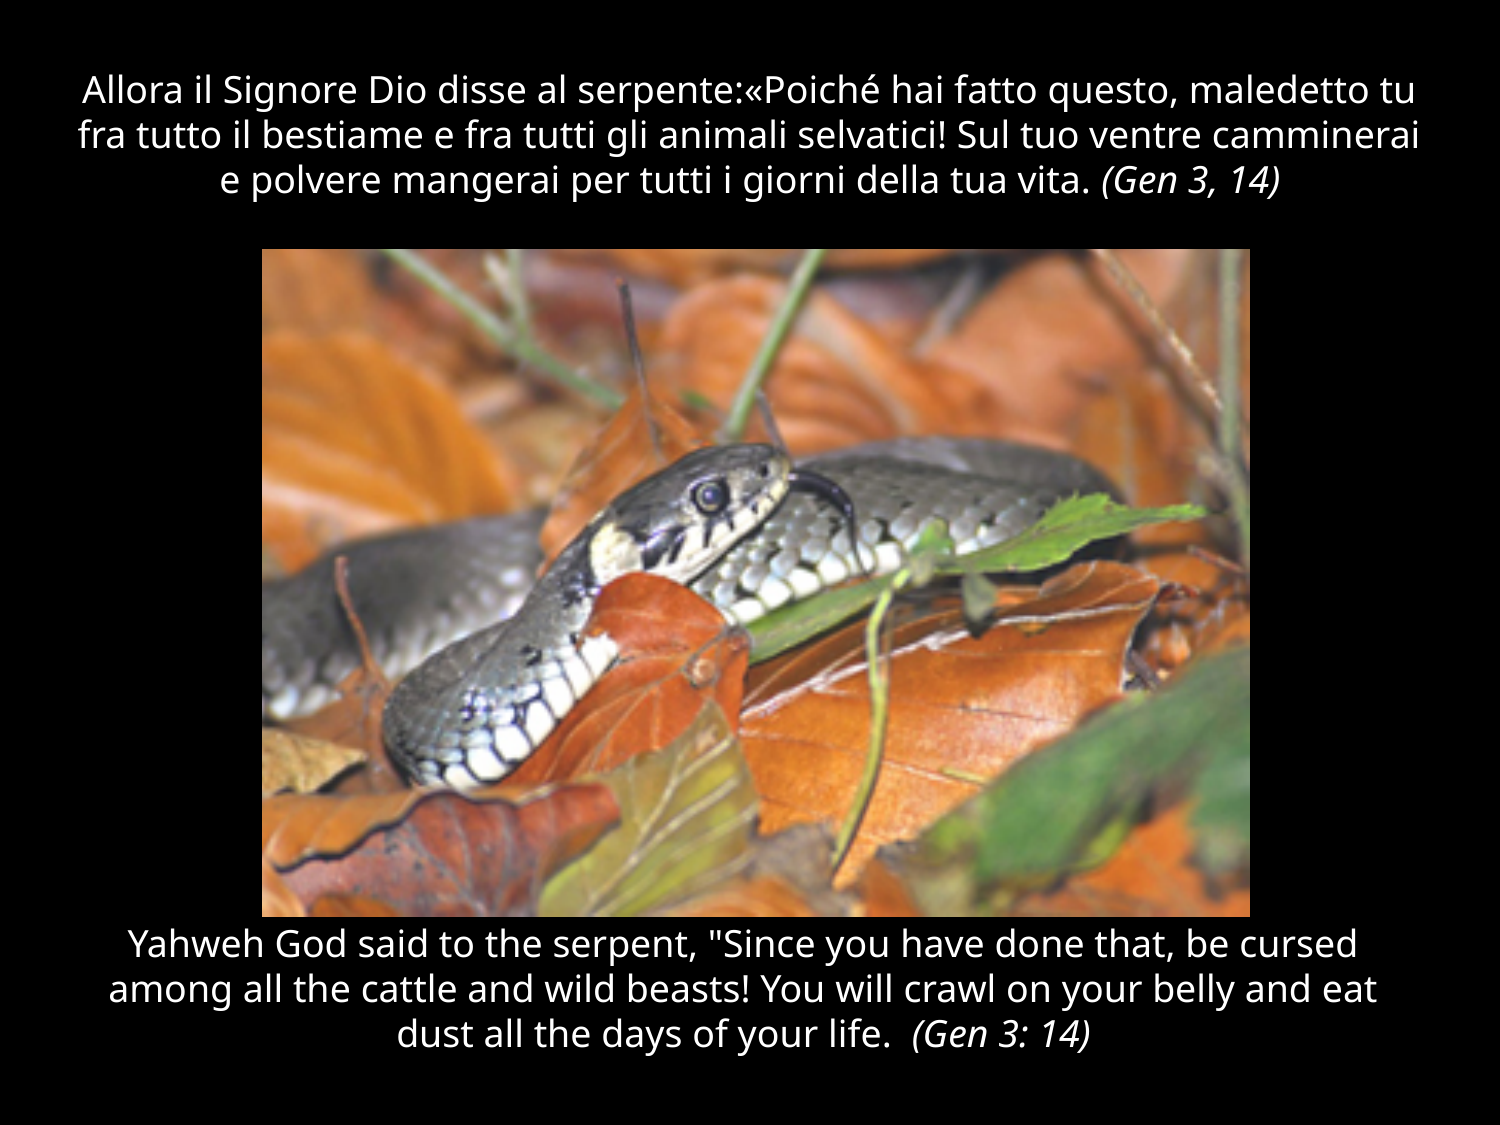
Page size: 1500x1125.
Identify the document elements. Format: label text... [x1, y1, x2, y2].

picture [262, 249, 1250, 917]
title Allora il Signore Dio disse al serpente:«Poiché hai fatto questo, maledetto tu fra tutto il bestiame e fra tutti gli animali selvatici! Sul tuo ventre camminerai e polvere mangerai per tutti i giorni della tua vita. (Gen 3, 14) [50, 62, 1450, 250]
text_box Yahweh God said to the serpent, "Since you have done that, be cursed among all the cattle and wild beasts! You will crawl on your belly and eat dust all the days of your life. (Gen 3: 14) [62, 912, 1425, 1063]
